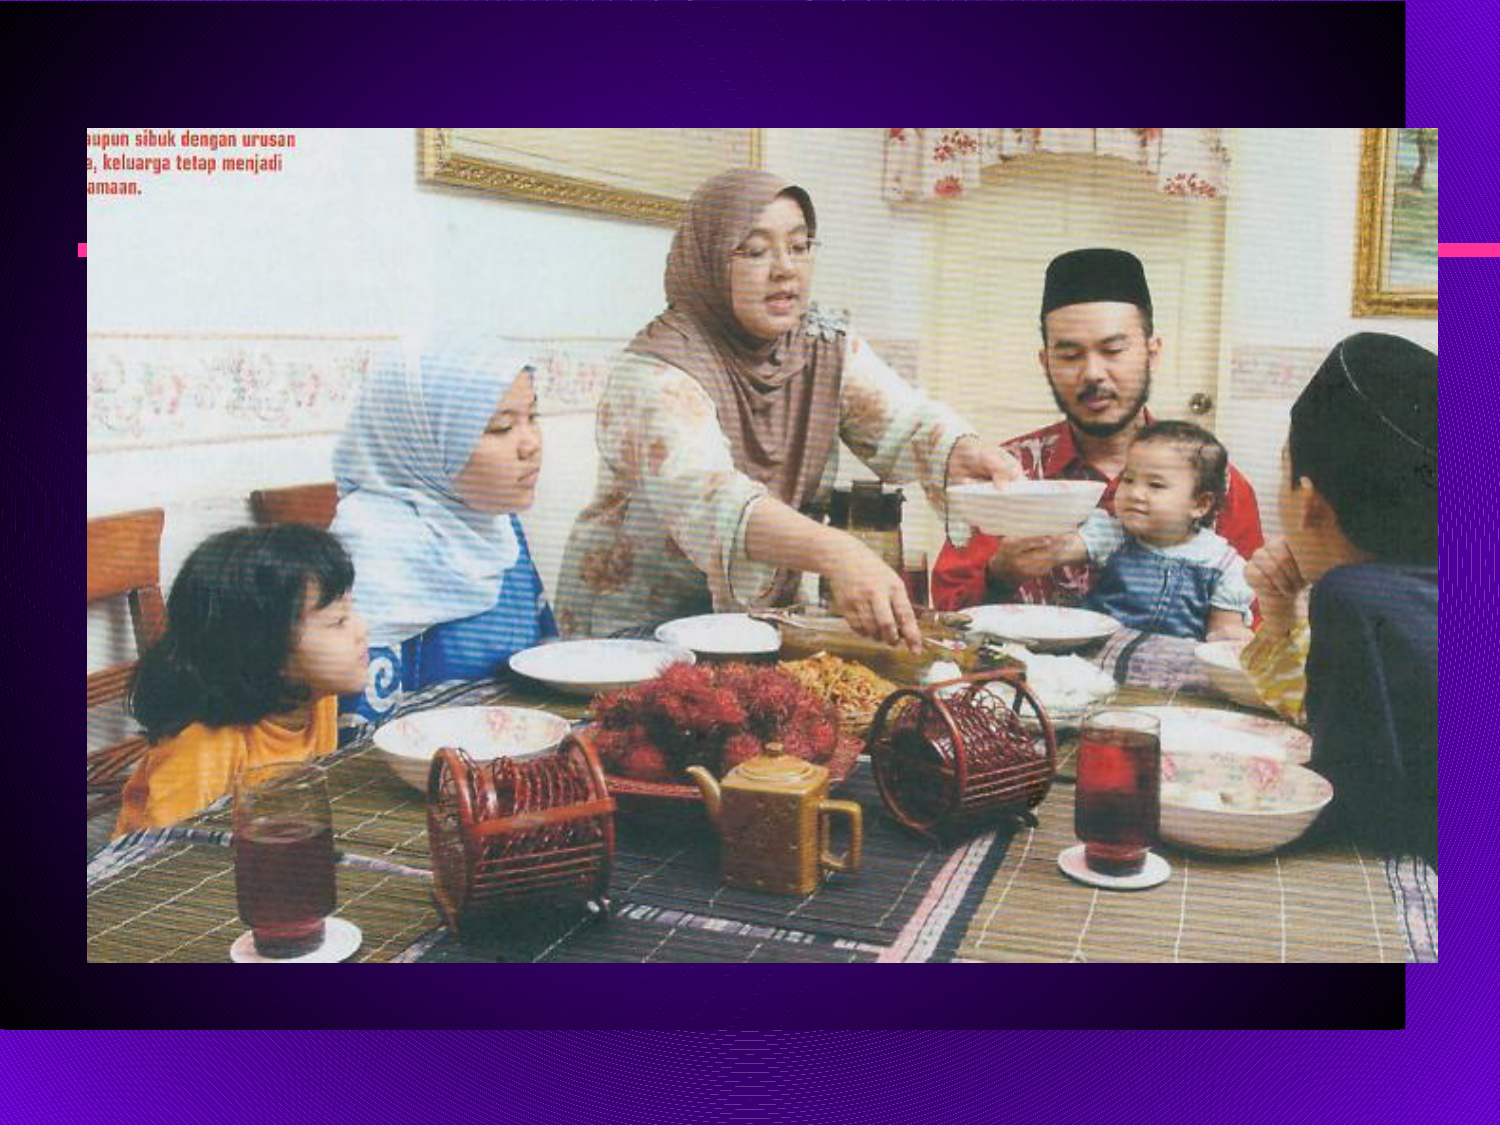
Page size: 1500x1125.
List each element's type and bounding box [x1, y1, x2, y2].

picture [87, 127, 1438, 963]
